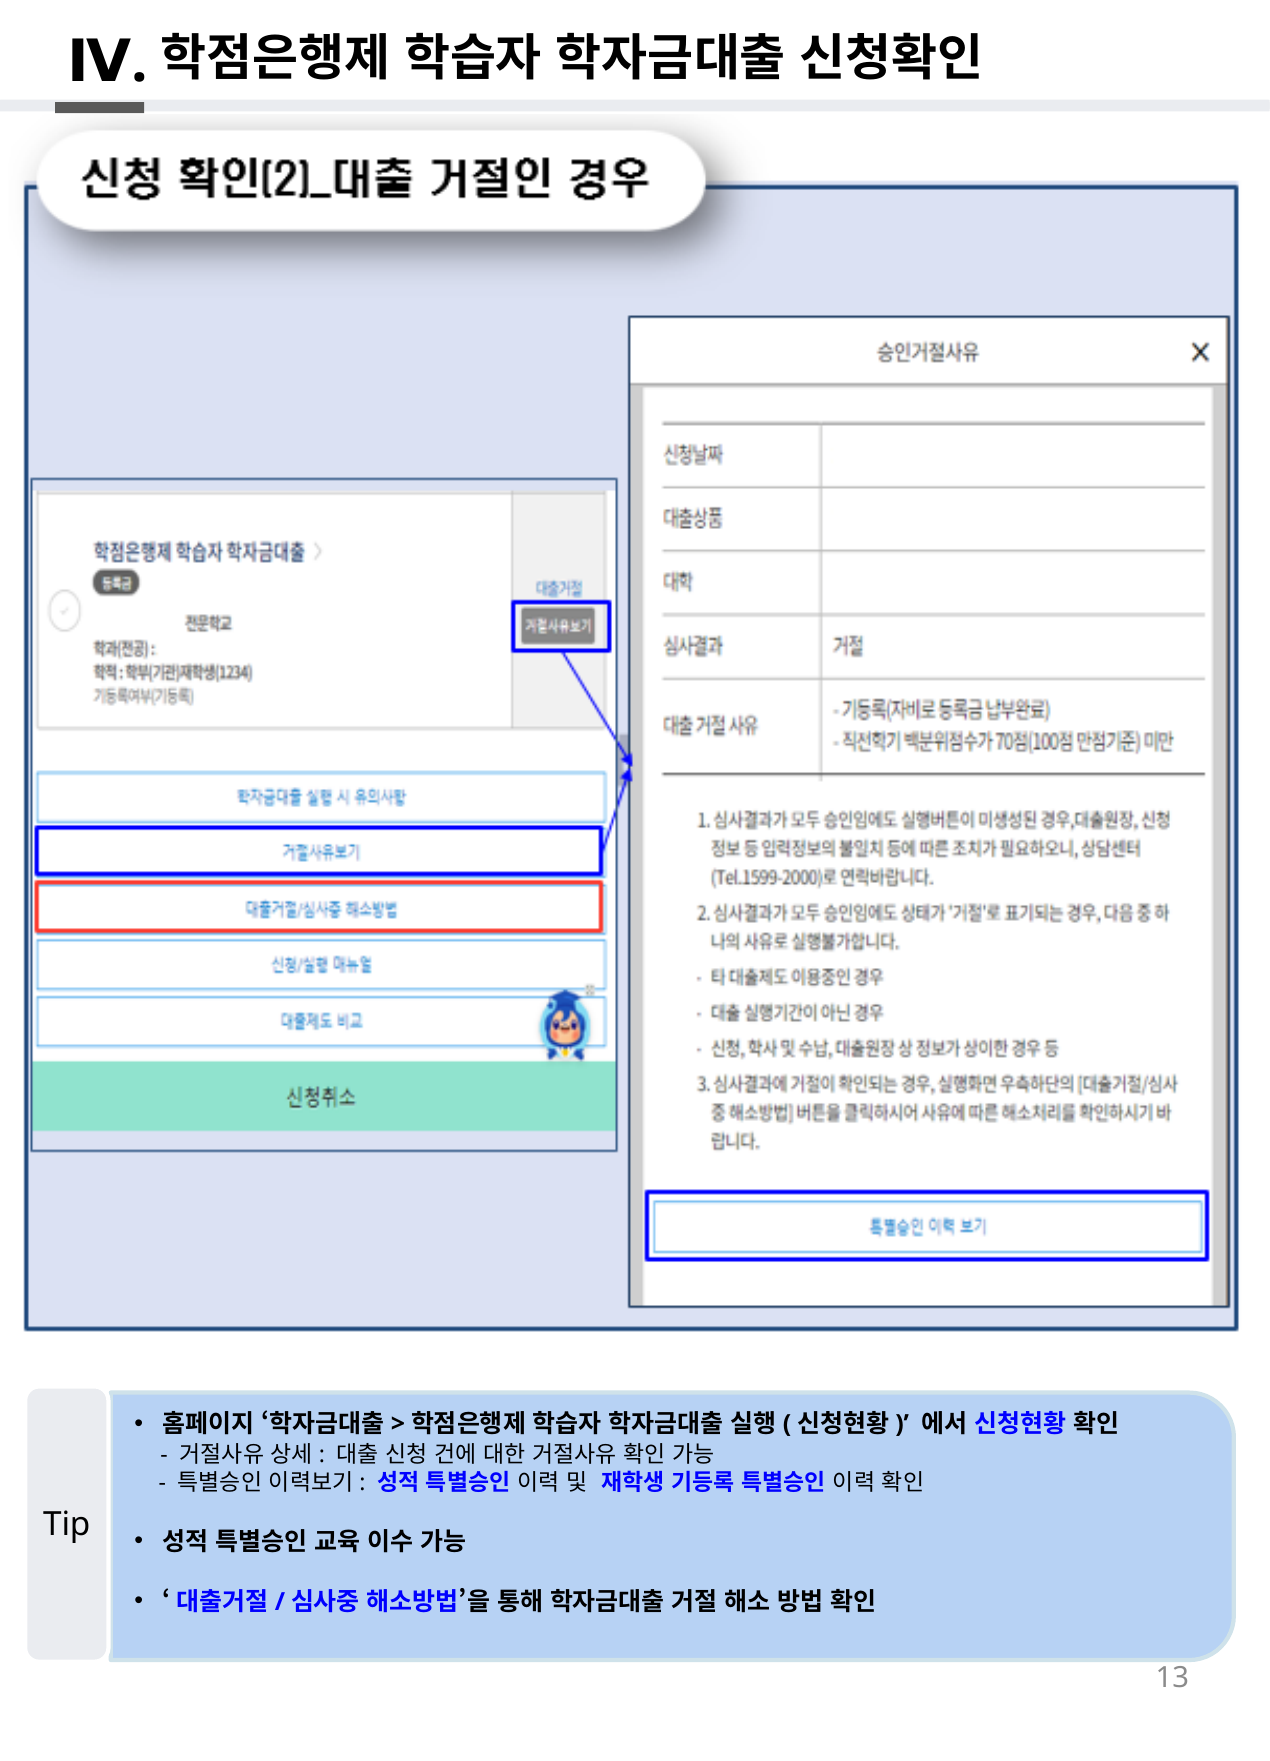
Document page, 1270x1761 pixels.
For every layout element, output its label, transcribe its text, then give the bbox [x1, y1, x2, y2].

text_box 12 [910, 1670, 1207, 1726]
text_box Ⅳ. [53, 16, 174, 101]
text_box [24, 1387, 109, 1662]
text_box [112, 1392, 1235, 1661]
text_box [0, 99, 53, 112]
picture [8, 114, 1265, 1380]
text_box 학점은행제 학습자 학자금대출 신청확인 [145, 18, 1264, 93]
text_box [146, 99, 1270, 112]
text_box [53, 101, 146, 113]
